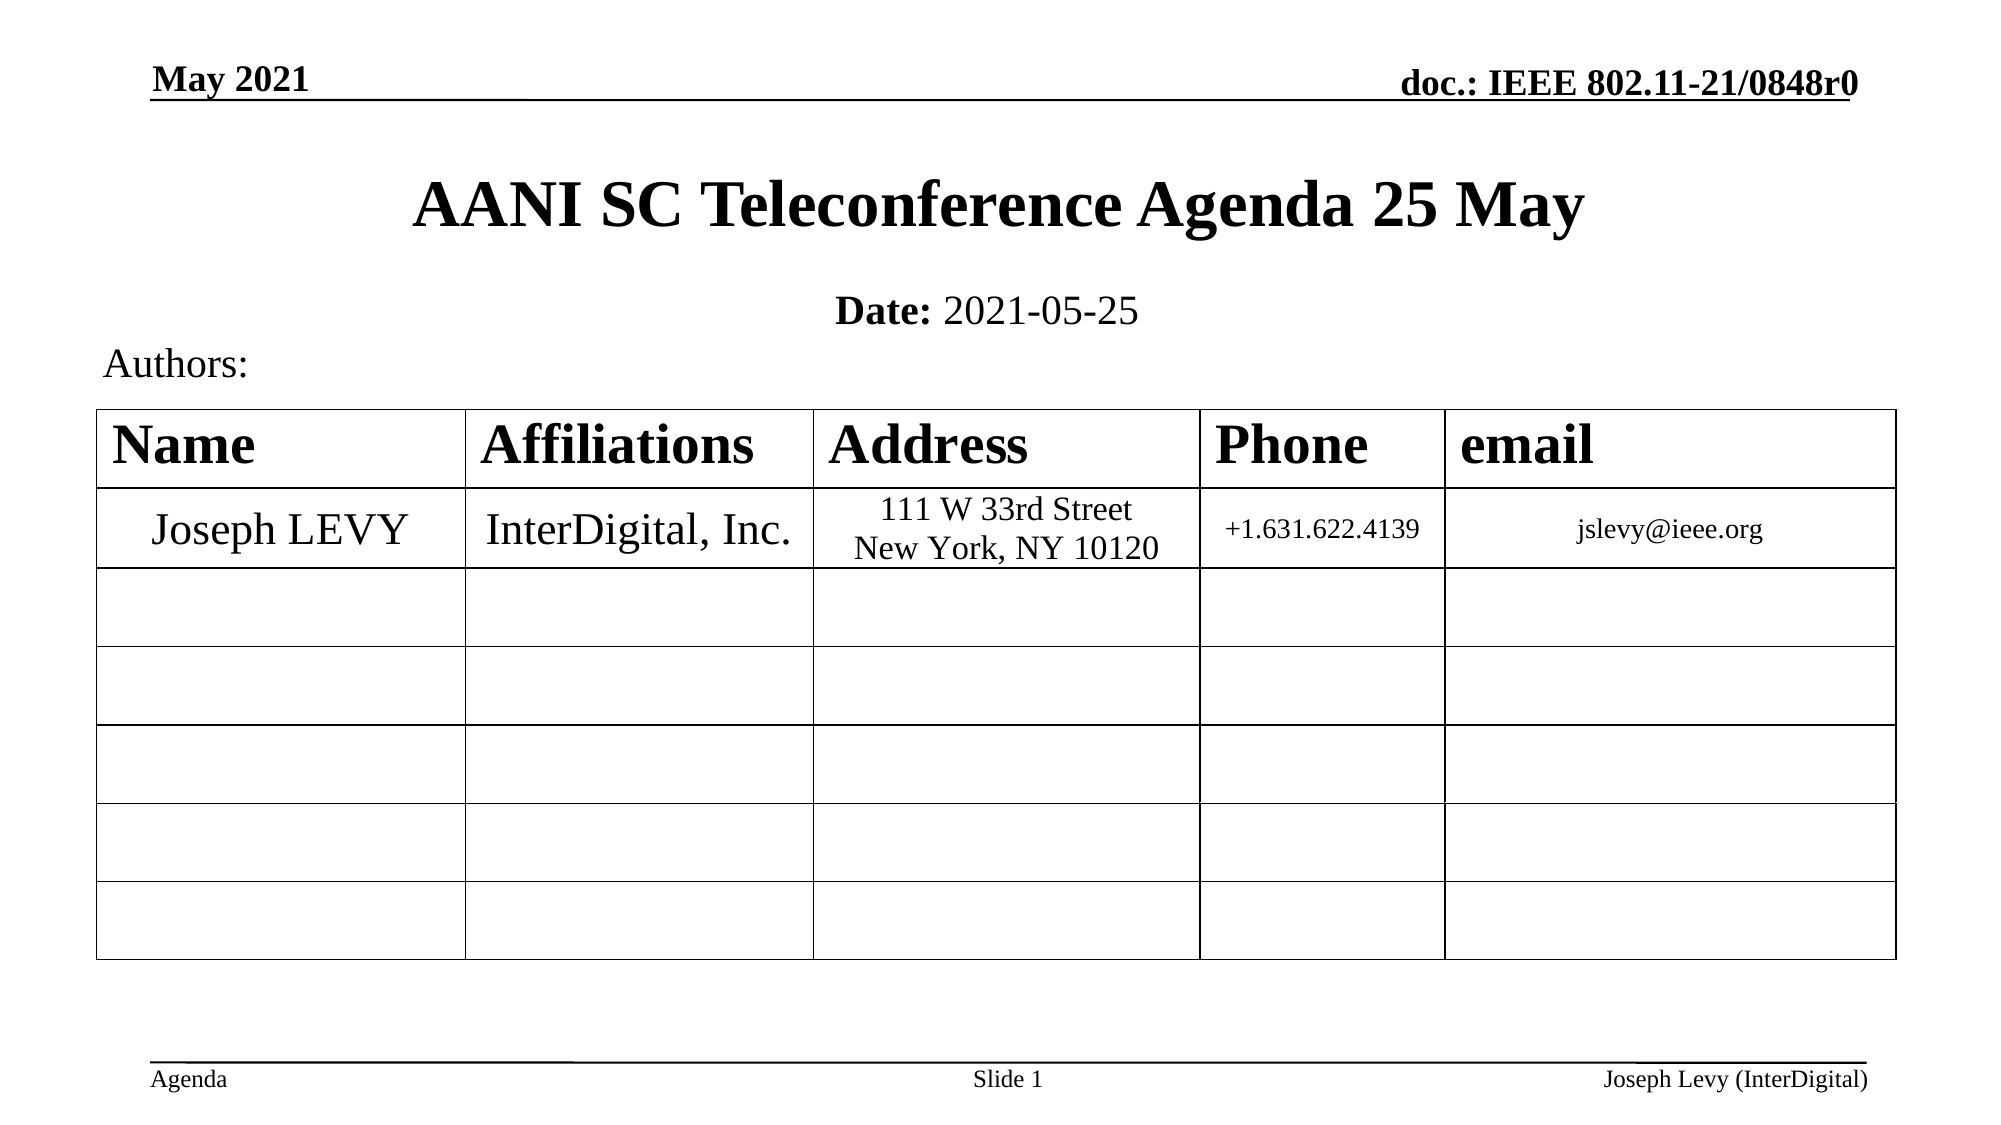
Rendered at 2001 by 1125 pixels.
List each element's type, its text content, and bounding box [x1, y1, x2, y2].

title AANI SC Teleconference Agenda 25 May [149, 112, 1850, 288]
footer Joseph Levy (InterDigital) [1171, 1063, 1869, 1093]
text_box Authors: [87, 328, 325, 392]
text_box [74, 408, 1936, 1052]
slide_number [152, 54, 563, 100]
list Date: 2021-05-25 [137, 274, 1838, 338]
slide_number Slide 1 [950, 1063, 1067, 1123]
